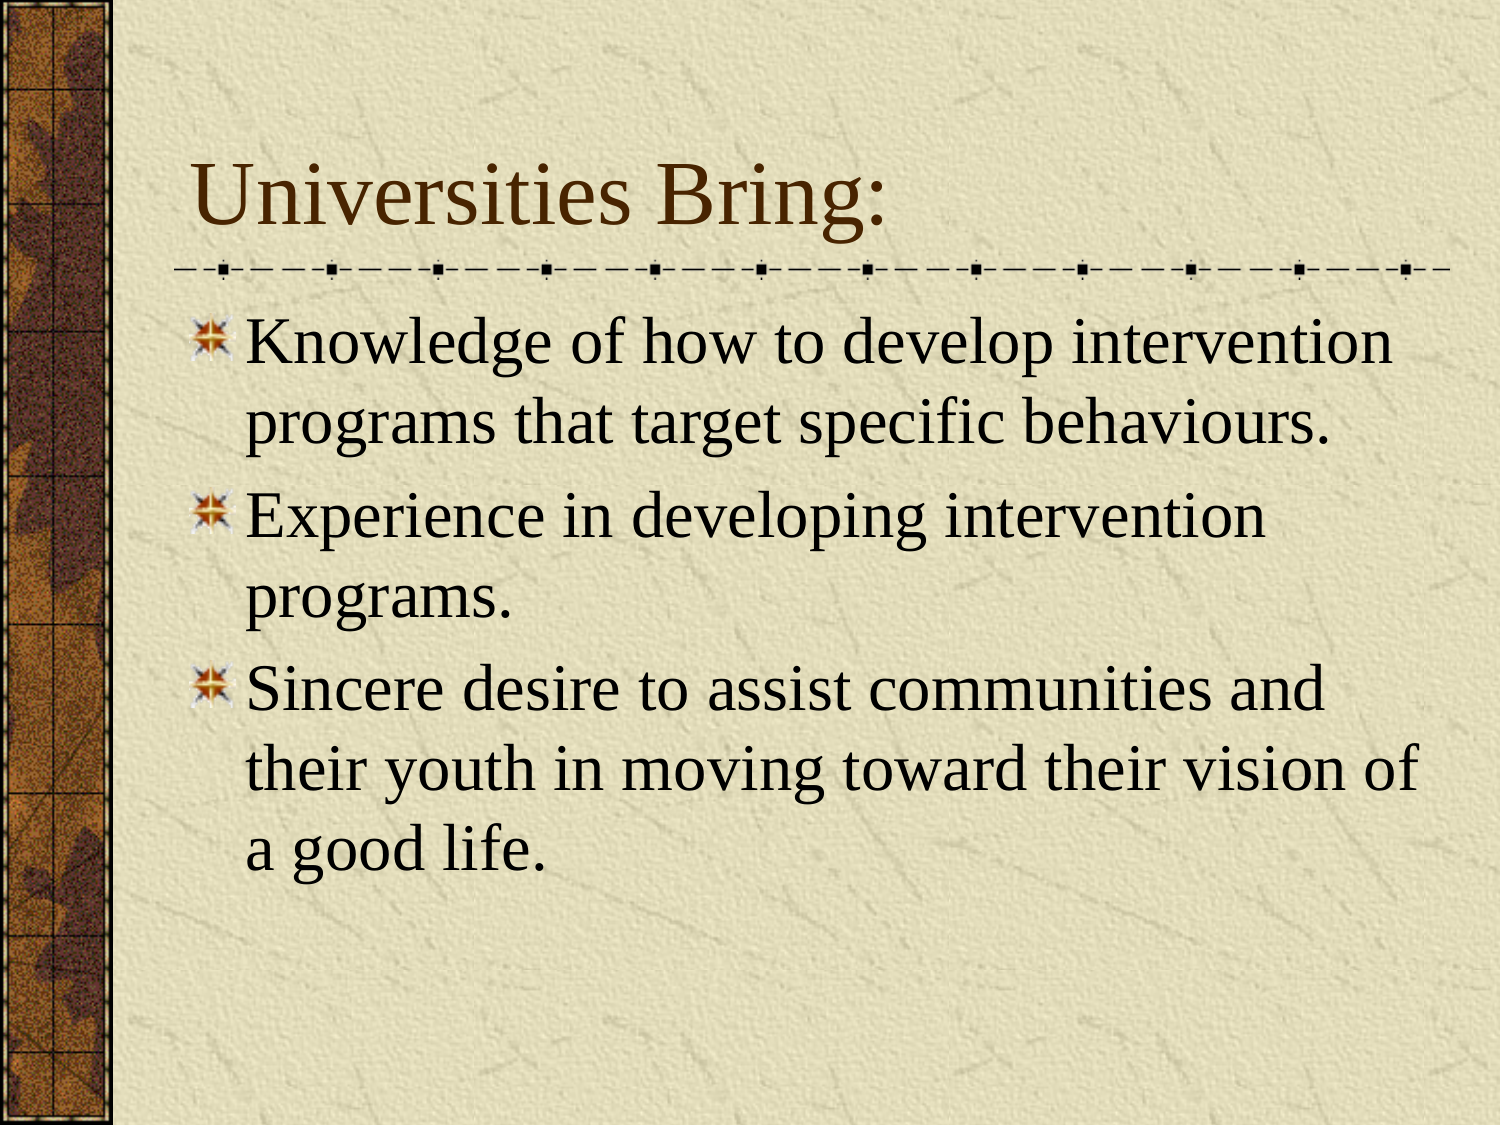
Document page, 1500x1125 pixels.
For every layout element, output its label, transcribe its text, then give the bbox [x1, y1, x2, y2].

picture [0, 0, 1500, 1125]
title Universities Bring: [174, 62, 1451, 251]
list Knowledge of how to develop intervention programs that target specific behaviours. Experience in developing intervention programs. Sincere desire to assist communities and their youth in moving toward their vision of a good life. [173, 289, 1449, 965]
